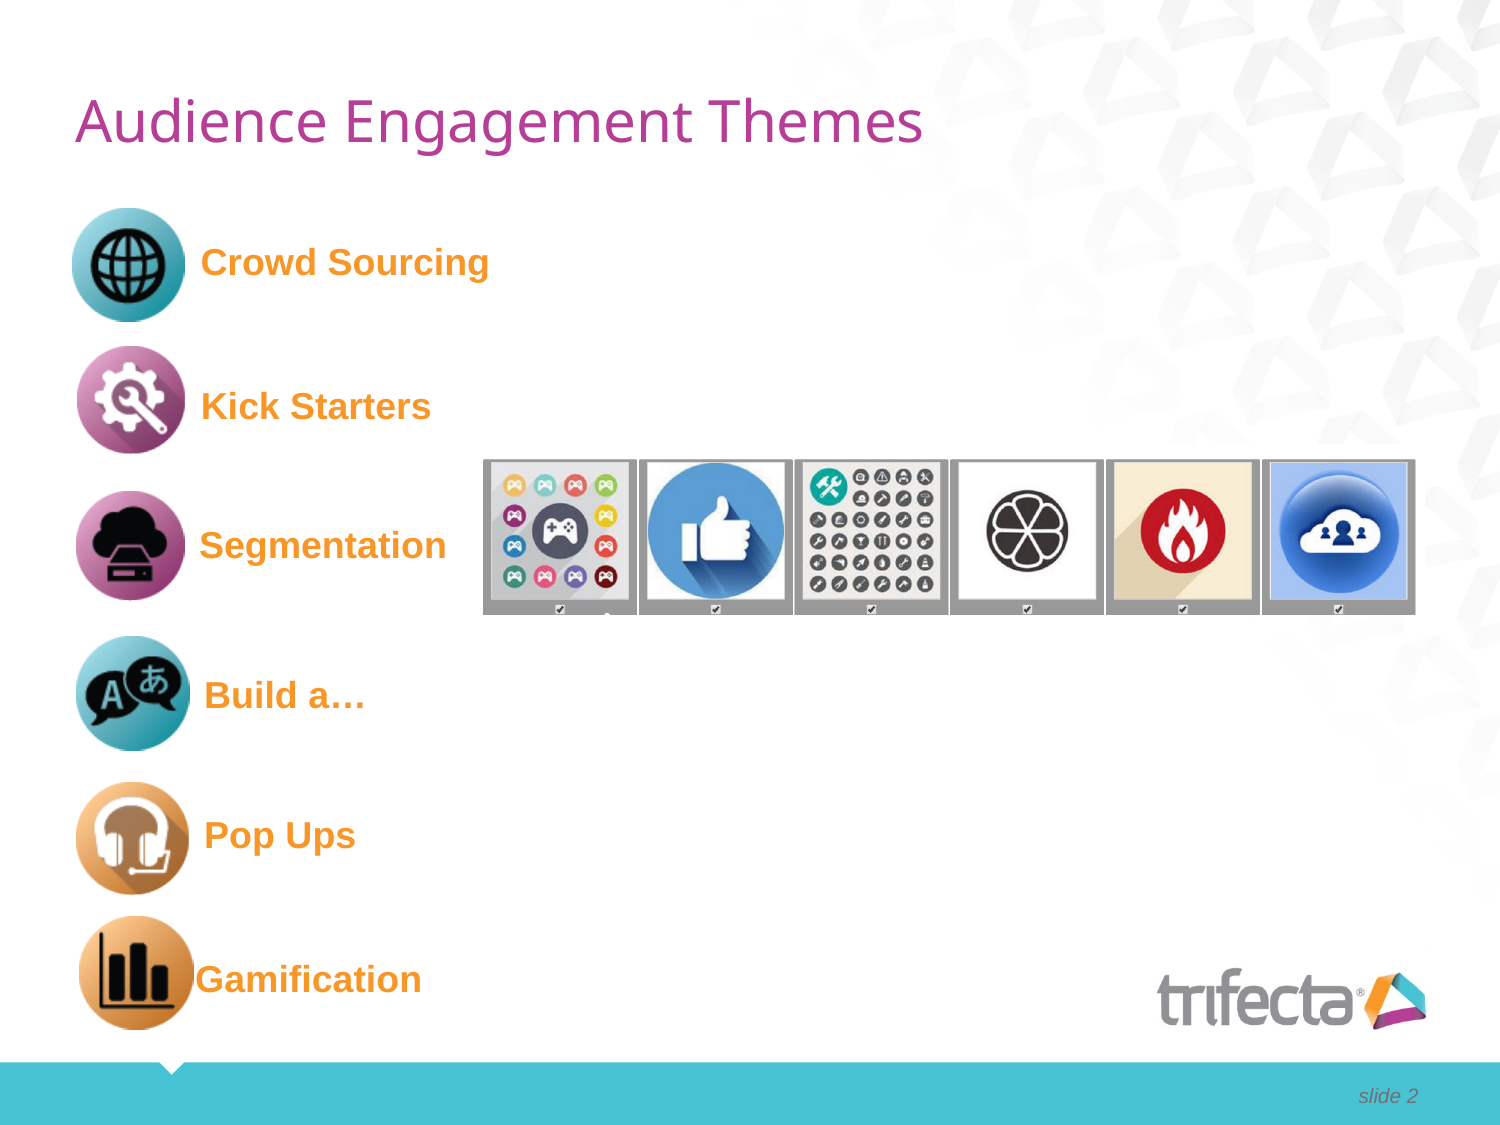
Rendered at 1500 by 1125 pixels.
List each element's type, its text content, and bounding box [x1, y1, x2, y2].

picture [475, 443, 1426, 616]
picture [1149, 949, 1438, 1062]
text_box slide 2 [398, 1074, 1439, 1115]
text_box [72, 208, 975, 1031]
title Audience Engagement Themes [75, 84, 1425, 156]
